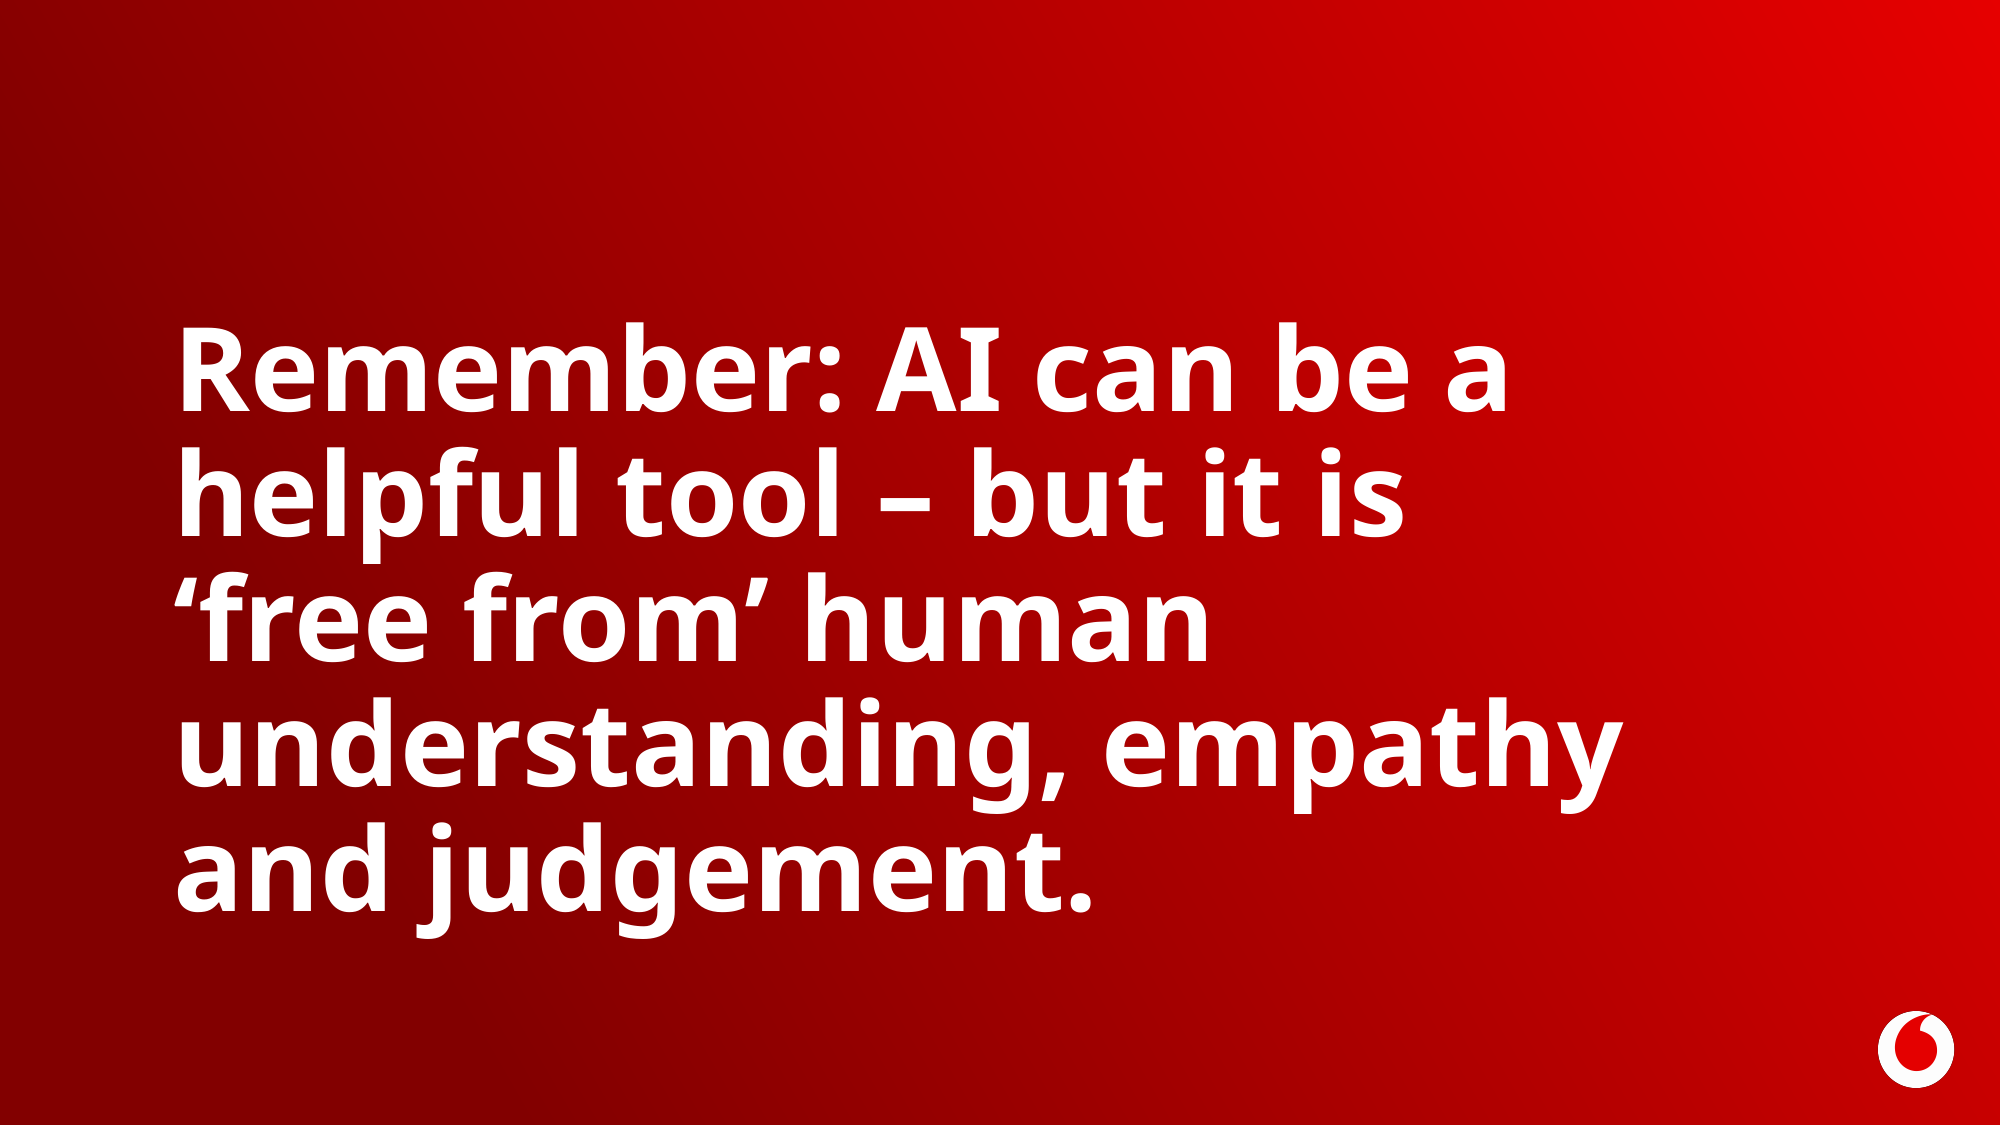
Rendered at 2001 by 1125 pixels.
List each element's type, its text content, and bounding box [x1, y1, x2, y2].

picture [1874, 1007, 1963, 1092]
text_box Remember: AI can be a helpful tool – but it is ‘free from’ human understanding, empathy and judgement. [173, 310, 1630, 936]
